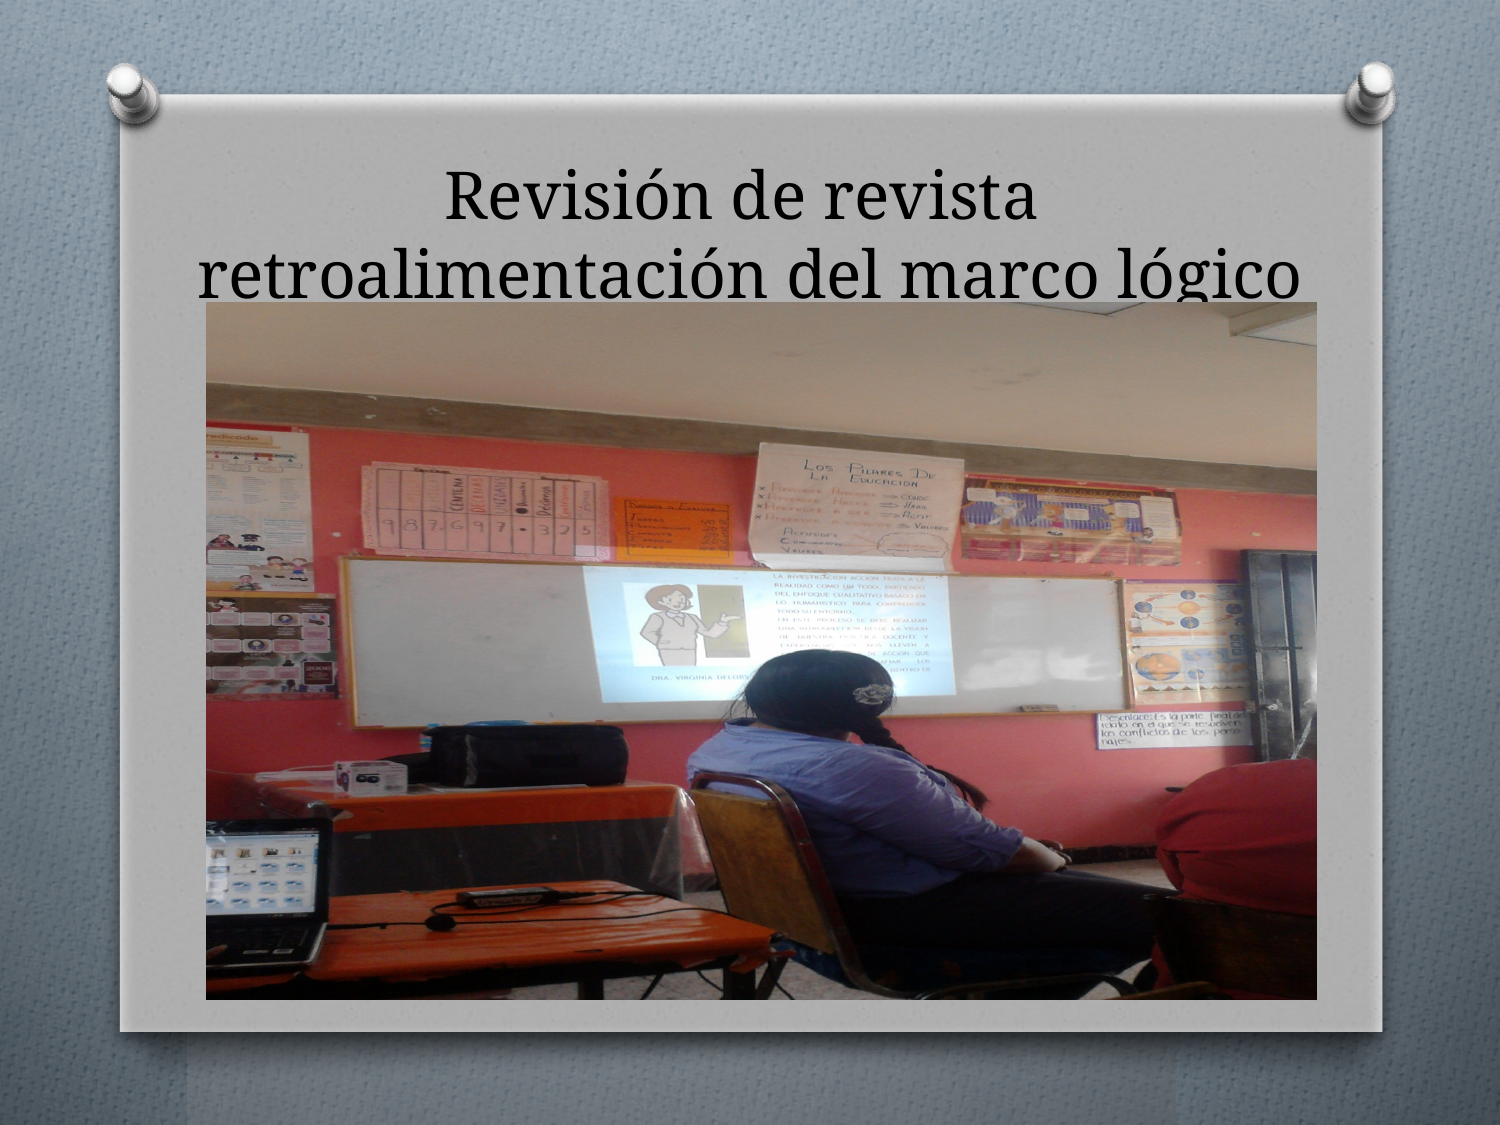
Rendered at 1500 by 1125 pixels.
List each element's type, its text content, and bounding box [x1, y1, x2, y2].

picture [1317, 35, 1439, 156]
picture [206, 302, 1318, 1000]
title Revisión de revista retroalimentación del marco lógico [179, 134, 1323, 332]
picture [75, 29, 198, 153]
